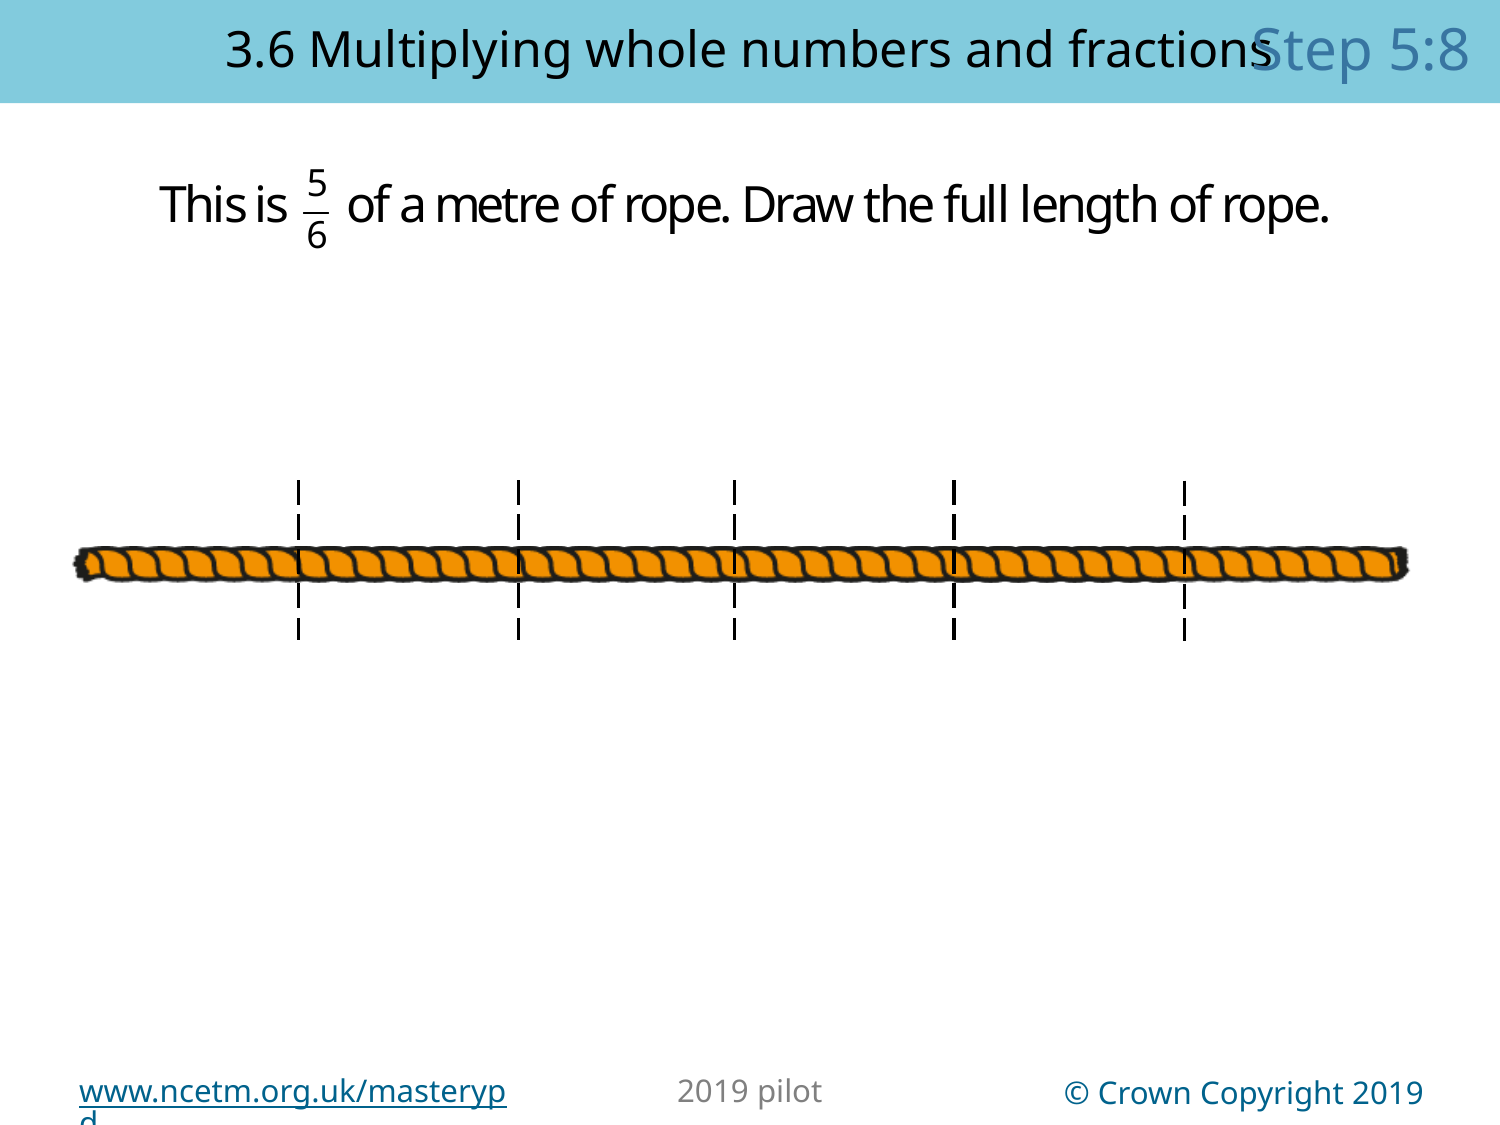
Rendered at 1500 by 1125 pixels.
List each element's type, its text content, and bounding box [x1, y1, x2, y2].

list Step 5:8 [0, 0, 1500, 104]
picture [63, 546, 1453, 667]
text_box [155, 161, 1345, 254]
